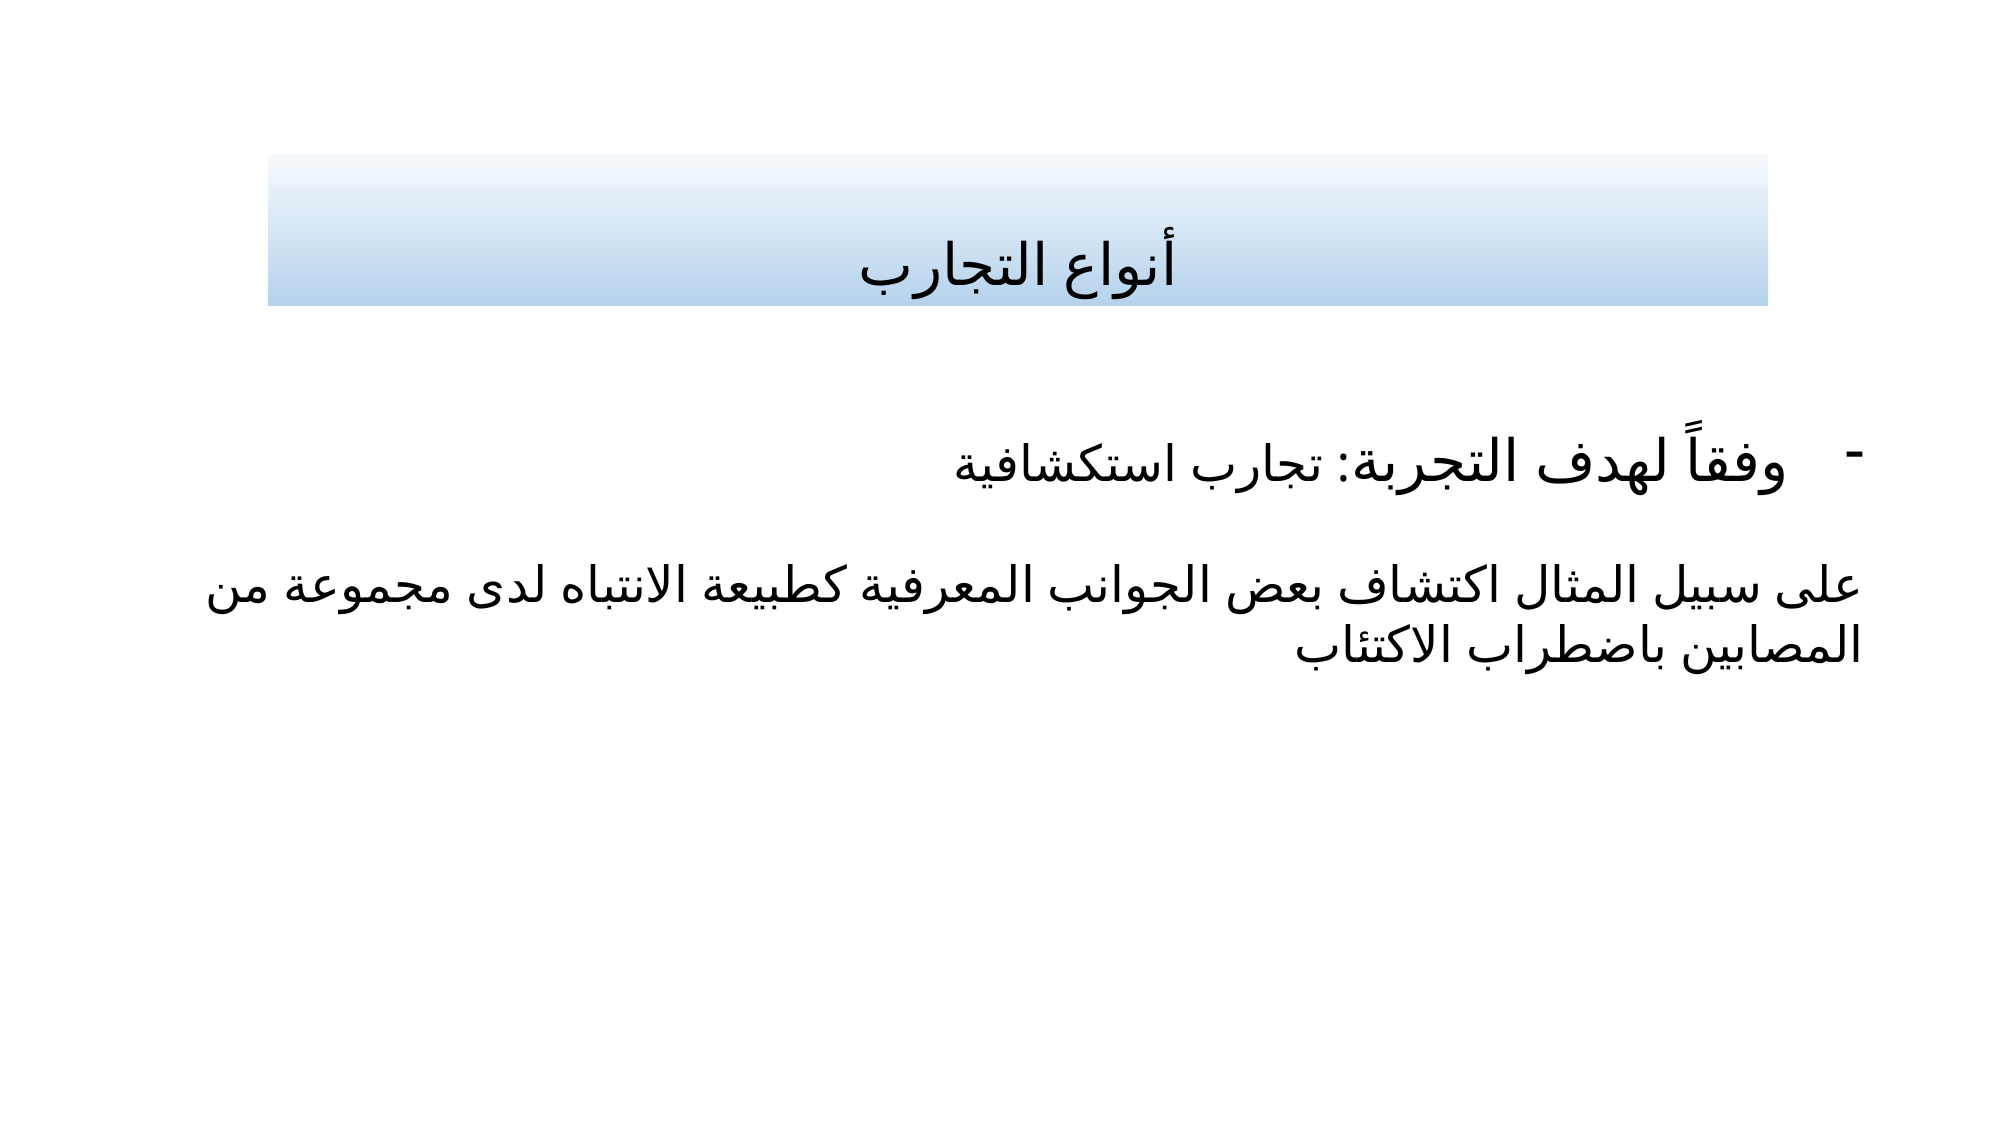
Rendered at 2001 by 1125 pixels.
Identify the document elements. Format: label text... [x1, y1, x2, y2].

title أنواع التجارب [268, 154, 1769, 306]
subtitle وفقاً لهدف التجربة: تجارب استكشافية على سبيل المثال اكتشاف بعض الجوانب المعرفية كطبيعة الانتباه لدى مجموعة من المصابين باضطراب الاكتئاب [121, 415, 1879, 1109]
